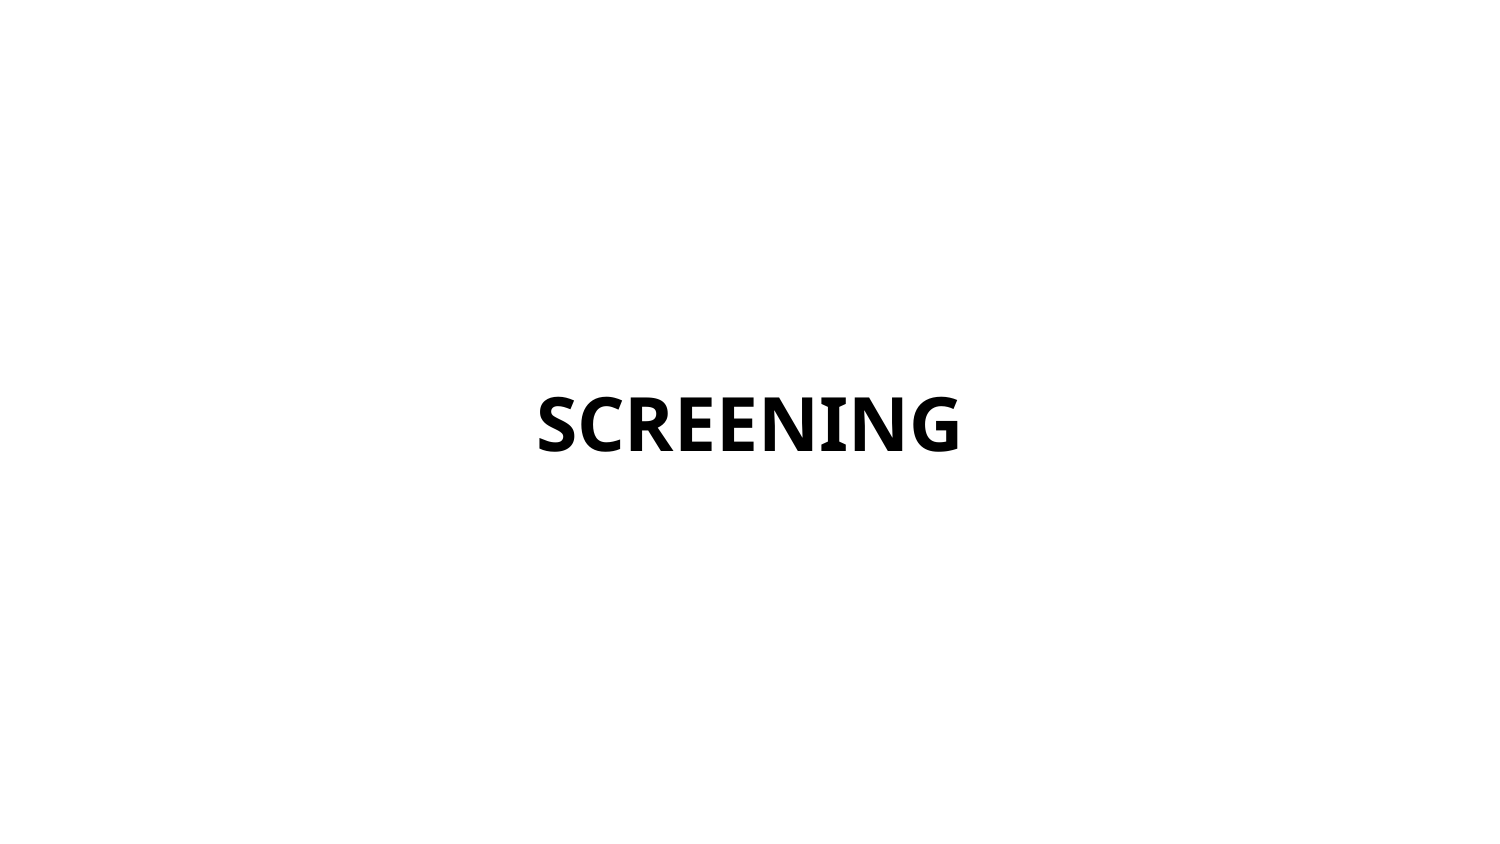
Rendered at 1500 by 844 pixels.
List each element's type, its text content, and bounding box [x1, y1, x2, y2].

title SCREENING [51, 352, 1449, 491]
